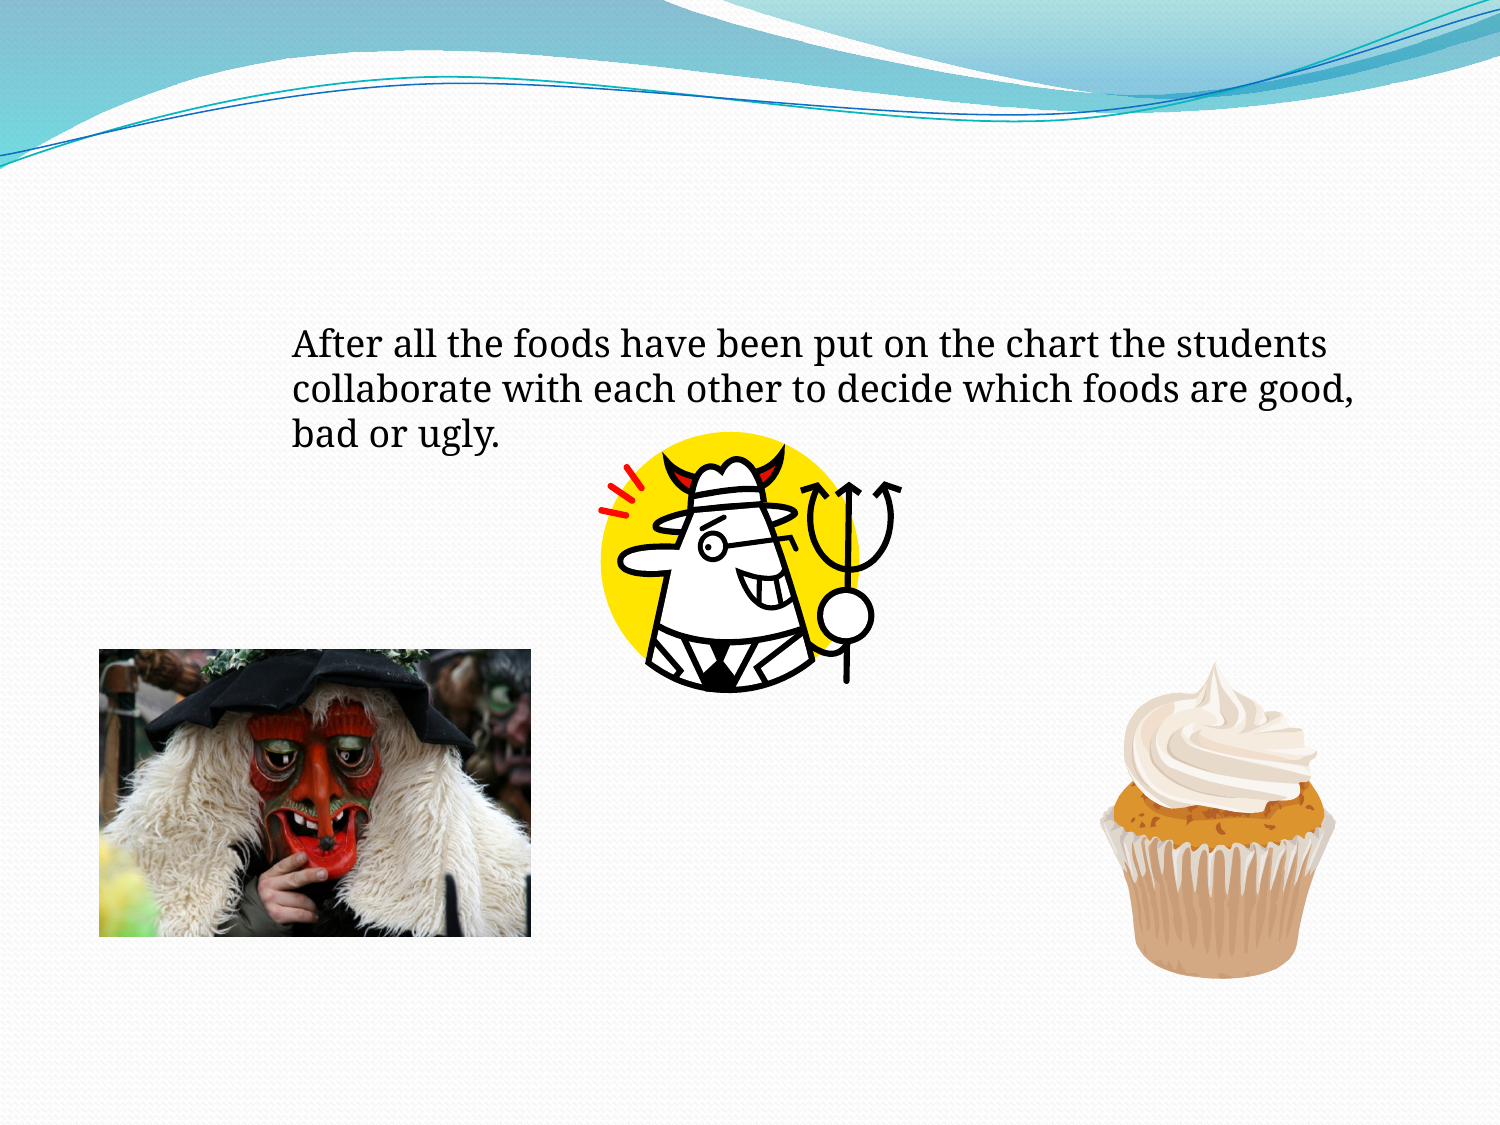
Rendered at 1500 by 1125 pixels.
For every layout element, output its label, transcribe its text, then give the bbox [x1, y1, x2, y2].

picture [99, 649, 531, 937]
picture [1099, 662, 1337, 979]
picture [597, 431, 903, 694]
text_box After all the foods have been put on the chart the students collaborate with each other to decide which foods are good, bad or ugly. [277, 312, 1371, 463]
